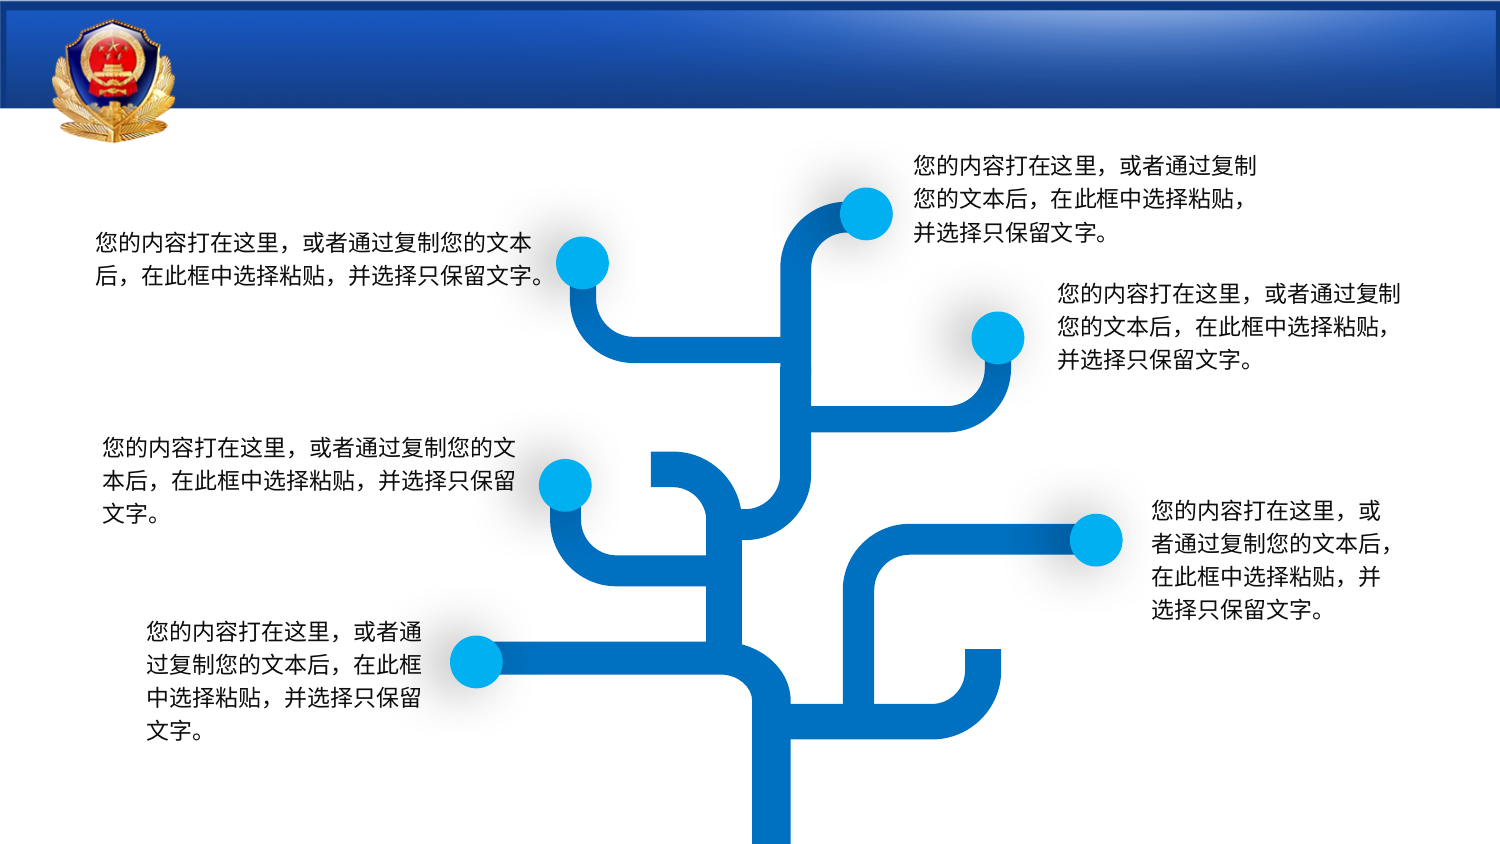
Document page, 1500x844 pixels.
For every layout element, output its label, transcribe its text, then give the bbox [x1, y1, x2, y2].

text_box [513, 641, 791, 844]
text_box [556, 236, 609, 290]
text_box 您的内容打在这里，或者通过复制您的文本后，在此框中选择粘贴，并选择只保留文字。 [135, 606, 441, 750]
text_box [538, 458, 592, 512]
text_box [842, 523, 1023, 728]
text_box [971, 311, 1025, 365]
picture [0, 0, 1500, 144]
text_box [573, 310, 780, 364]
text_box [723, 375, 812, 541]
text_box [771, 649, 1002, 740]
text_box [450, 635, 503, 689]
text_box 您的内容打在这里，或者通过复制您的文本后，在此框中选择粘贴，并选择只保留文字。 [84, 217, 546, 295]
text_box [780, 227, 813, 375]
text_box [840, 187, 893, 241]
text_box 您的内容打在这里，或者通过复制您的文本后，在此框中选择粘贴，并选择只保留文字。 [901, 141, 1291, 252]
text_box [812, 389, 1008, 433]
text_box 您的内容打在这里，或者通过复制您的文本后，在此框中选择粘贴，并选择只保留文字。 [1140, 485, 1405, 629]
text_box 您的内容打在这里，或者通过复制您的文本后，在此框中选择粘贴，并选择只保留文字。 [1045, 268, 1436, 379]
text_box [650, 451, 742, 663]
text_box [1069, 513, 1123, 567]
text_box [553, 531, 724, 587]
text_box 您的内容打在这里，或者通过复制您的文本后，在此框中选择粘贴，并选择只保留文字。 [91, 422, 531, 533]
